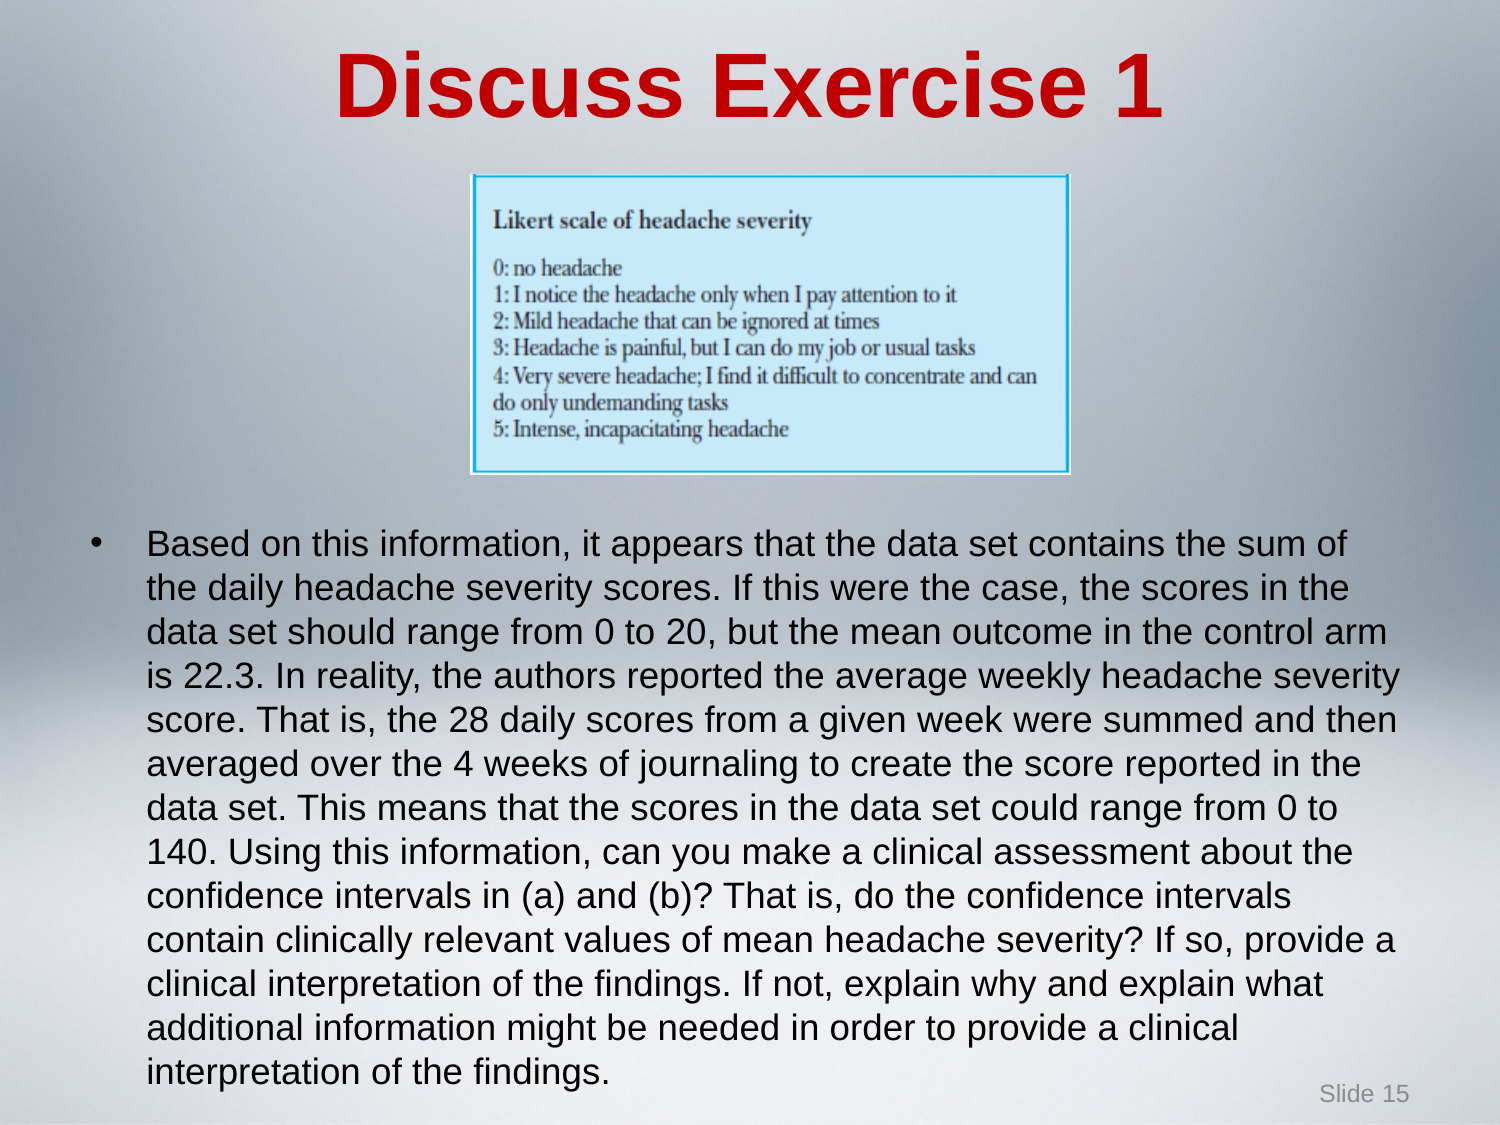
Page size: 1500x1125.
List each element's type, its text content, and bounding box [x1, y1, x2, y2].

slide_number Slide 15 [1074, 1062, 1425, 1123]
title Discuss Exercise 1 [75, 12, 1425, 150]
list Based on this information, it appears that the data set contains the sum of the daily headache severity scores. If this were the case, the scores in the data set should range from 0 to 20, but the mean outcome in the control arm is 22.3. In reality, the authors reported the average weekly headache severity score. That is, the 28 daily scores from a given week were summed and then averaged over the 4 weeks of journaling to create the score reported in the data set. This means that the scores in the data set could range from 0 to 140. Using this information, can you make a clinical assessment about the confidence intervals in (a) and (b)? That is, do the confidence intervals contain clinically relevant values of mean headache severity? If so, provide a clinical interpretation of the findings. If not, explain why and explain what additional information might be needed in order to provide a clinical interpretation of the findings. [75, 512, 1425, 1100]
picture [0, 0, 1500, 1125]
